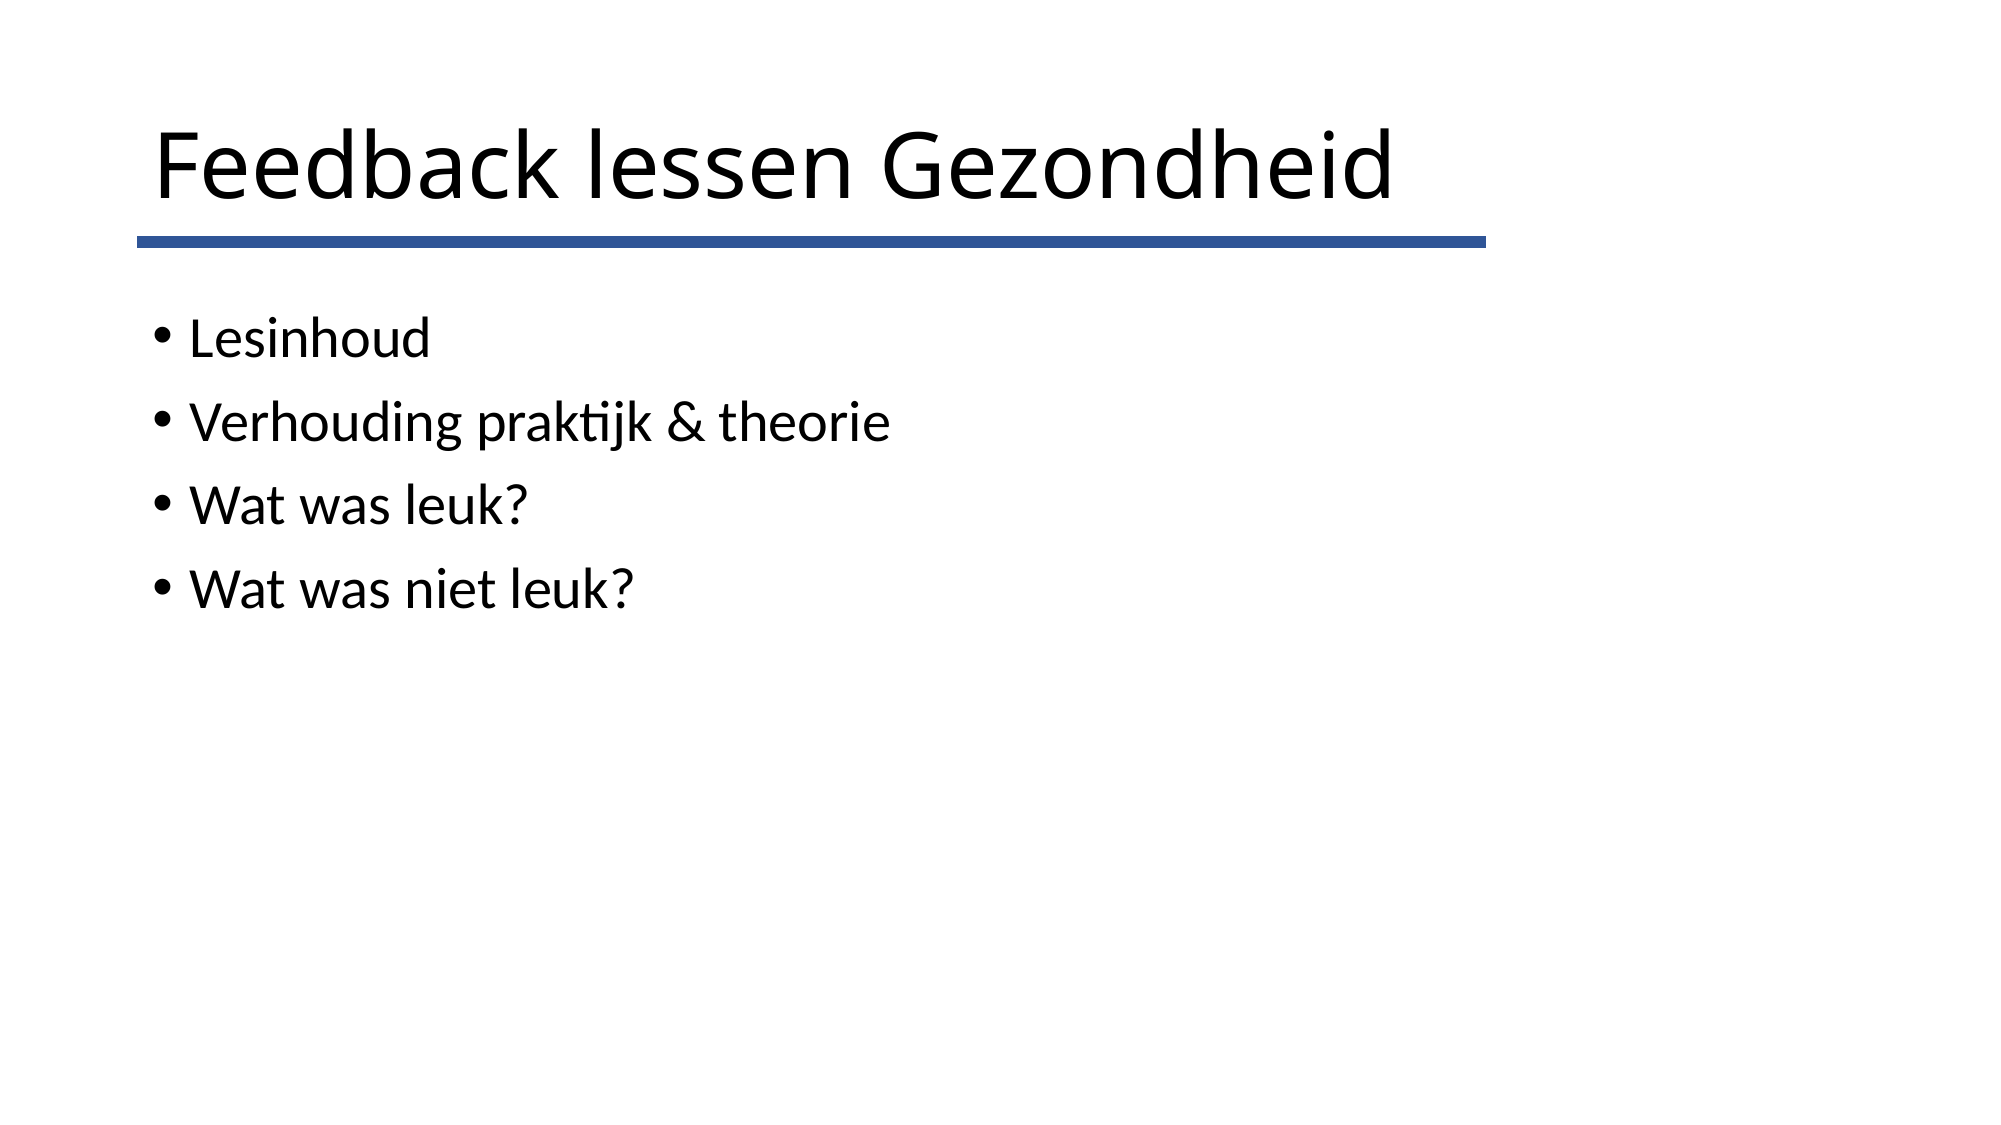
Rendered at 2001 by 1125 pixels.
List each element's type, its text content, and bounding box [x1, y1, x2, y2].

title Feedback lessen Gezondheid [137, 59, 1863, 278]
list Lesinhoud Verhouding praktijk & theorie Wat was leuk? Wat was niet leuk? [137, 299, 1863, 1014]
